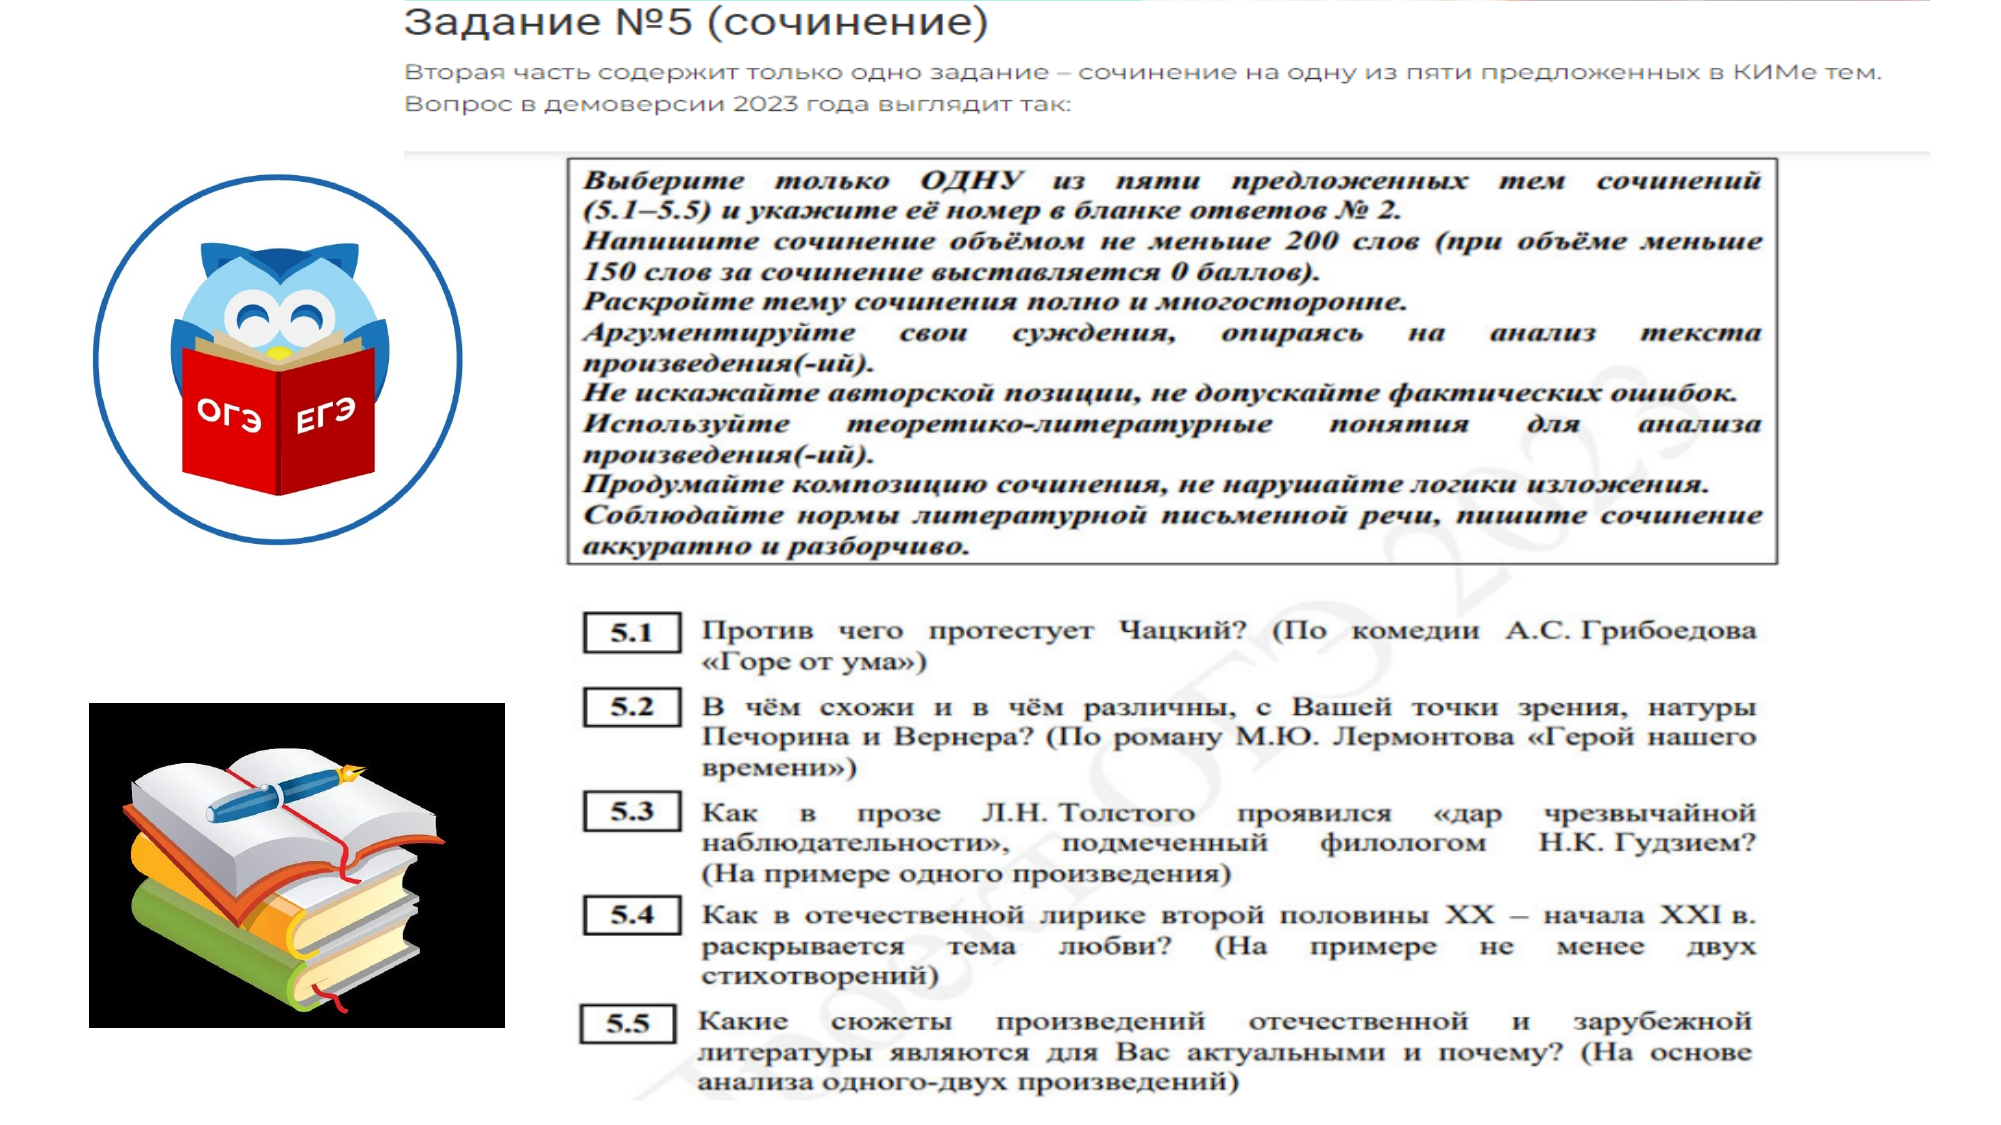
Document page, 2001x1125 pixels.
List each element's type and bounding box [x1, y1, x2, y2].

picture [88, 703, 505, 1028]
picture [89, 172, 463, 547]
list [327, 0, 1984, 1116]
